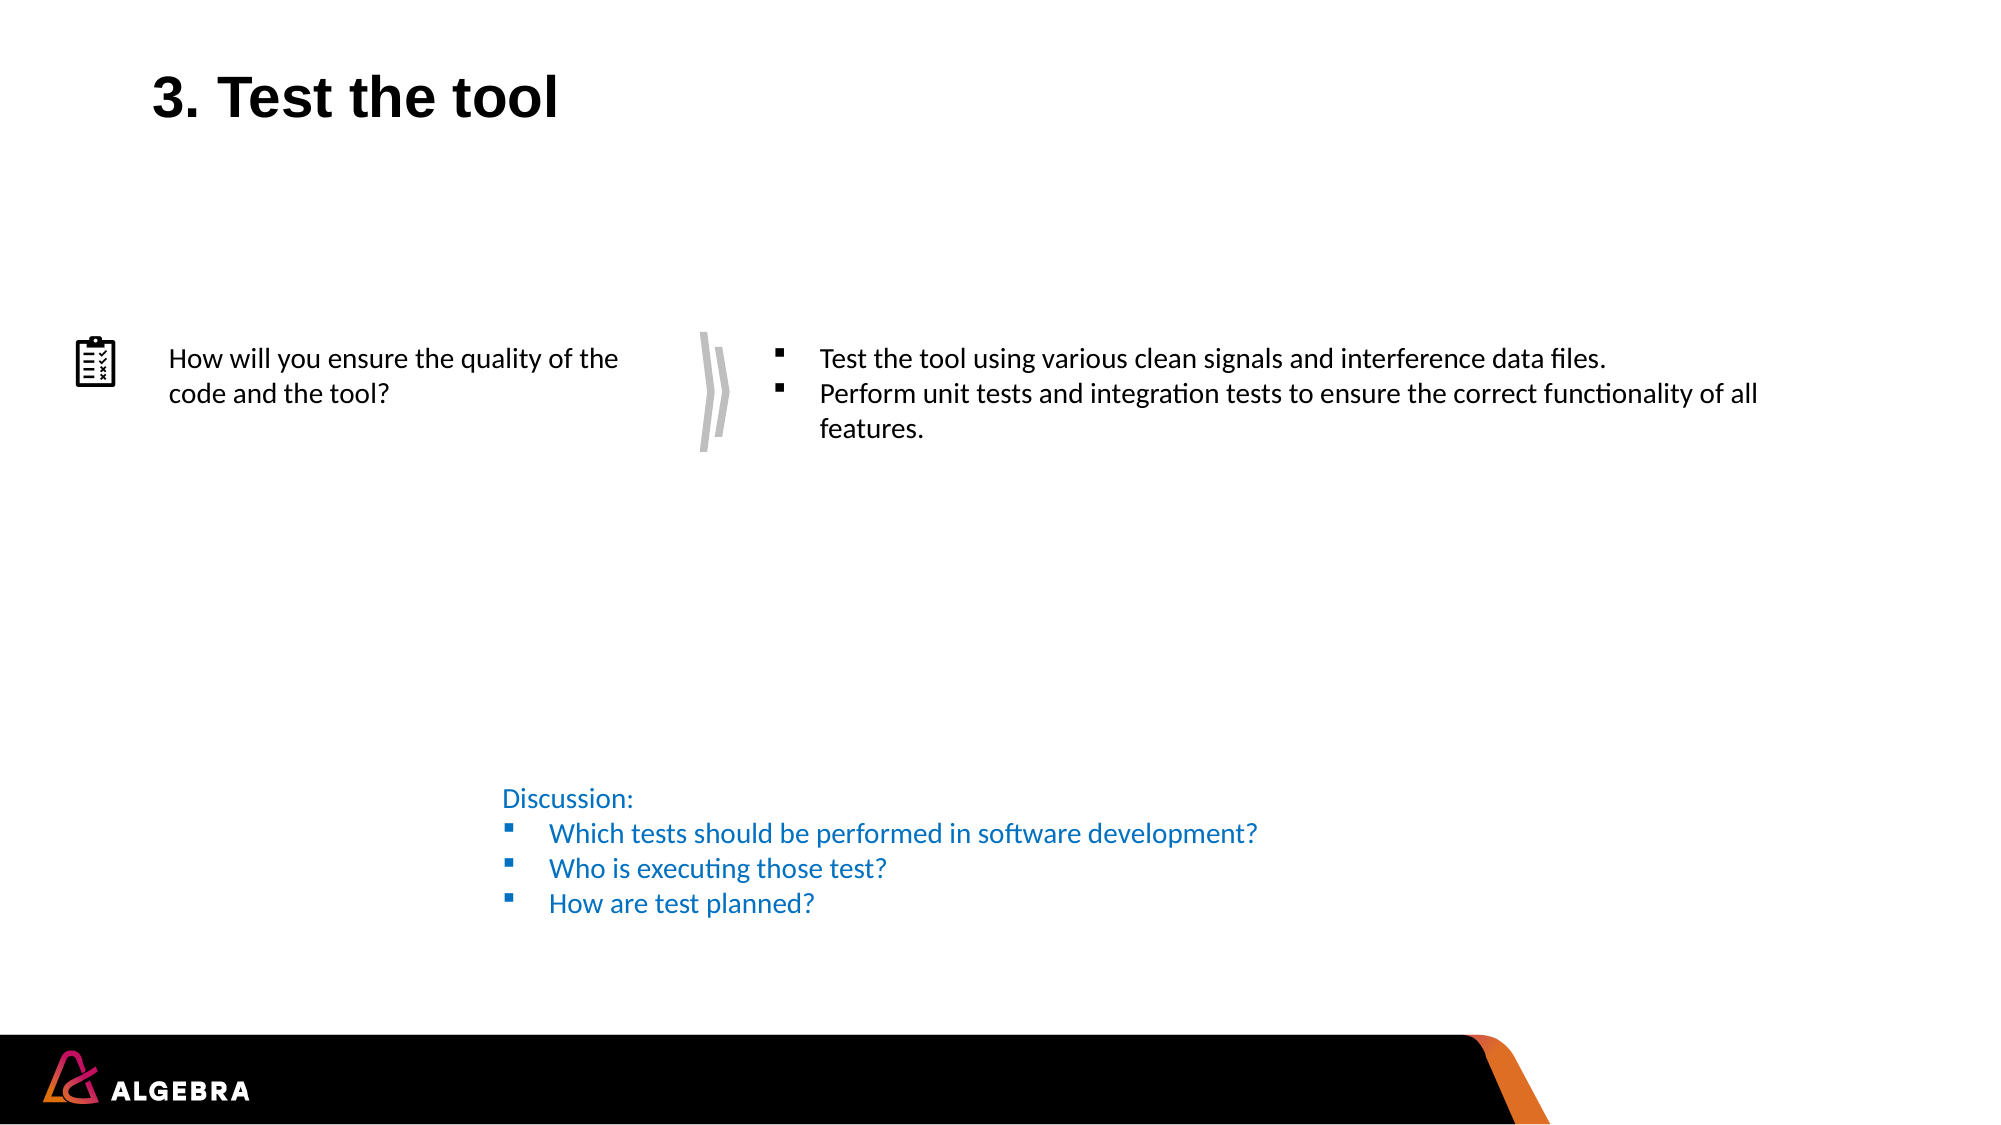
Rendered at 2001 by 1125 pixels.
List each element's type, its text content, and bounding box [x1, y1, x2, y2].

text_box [699, 331, 730, 452]
text_box Discussion: Which tests should be performed in software development? Who is executing those test? How are test planned? [487, 771, 1595, 928]
text_box Test the tool using various clean signals and interference data files. Perform unit tests and integration tests to ensure the correct functionality of all features. [757, 331, 1884, 681]
picture [65, 331, 126, 392]
text_box How will you ensure the quality of the code and the tool? [153, 331, 657, 550]
picture [0, 1034, 1733, 1125]
title 3. Test the tool [137, 59, 1863, 278]
